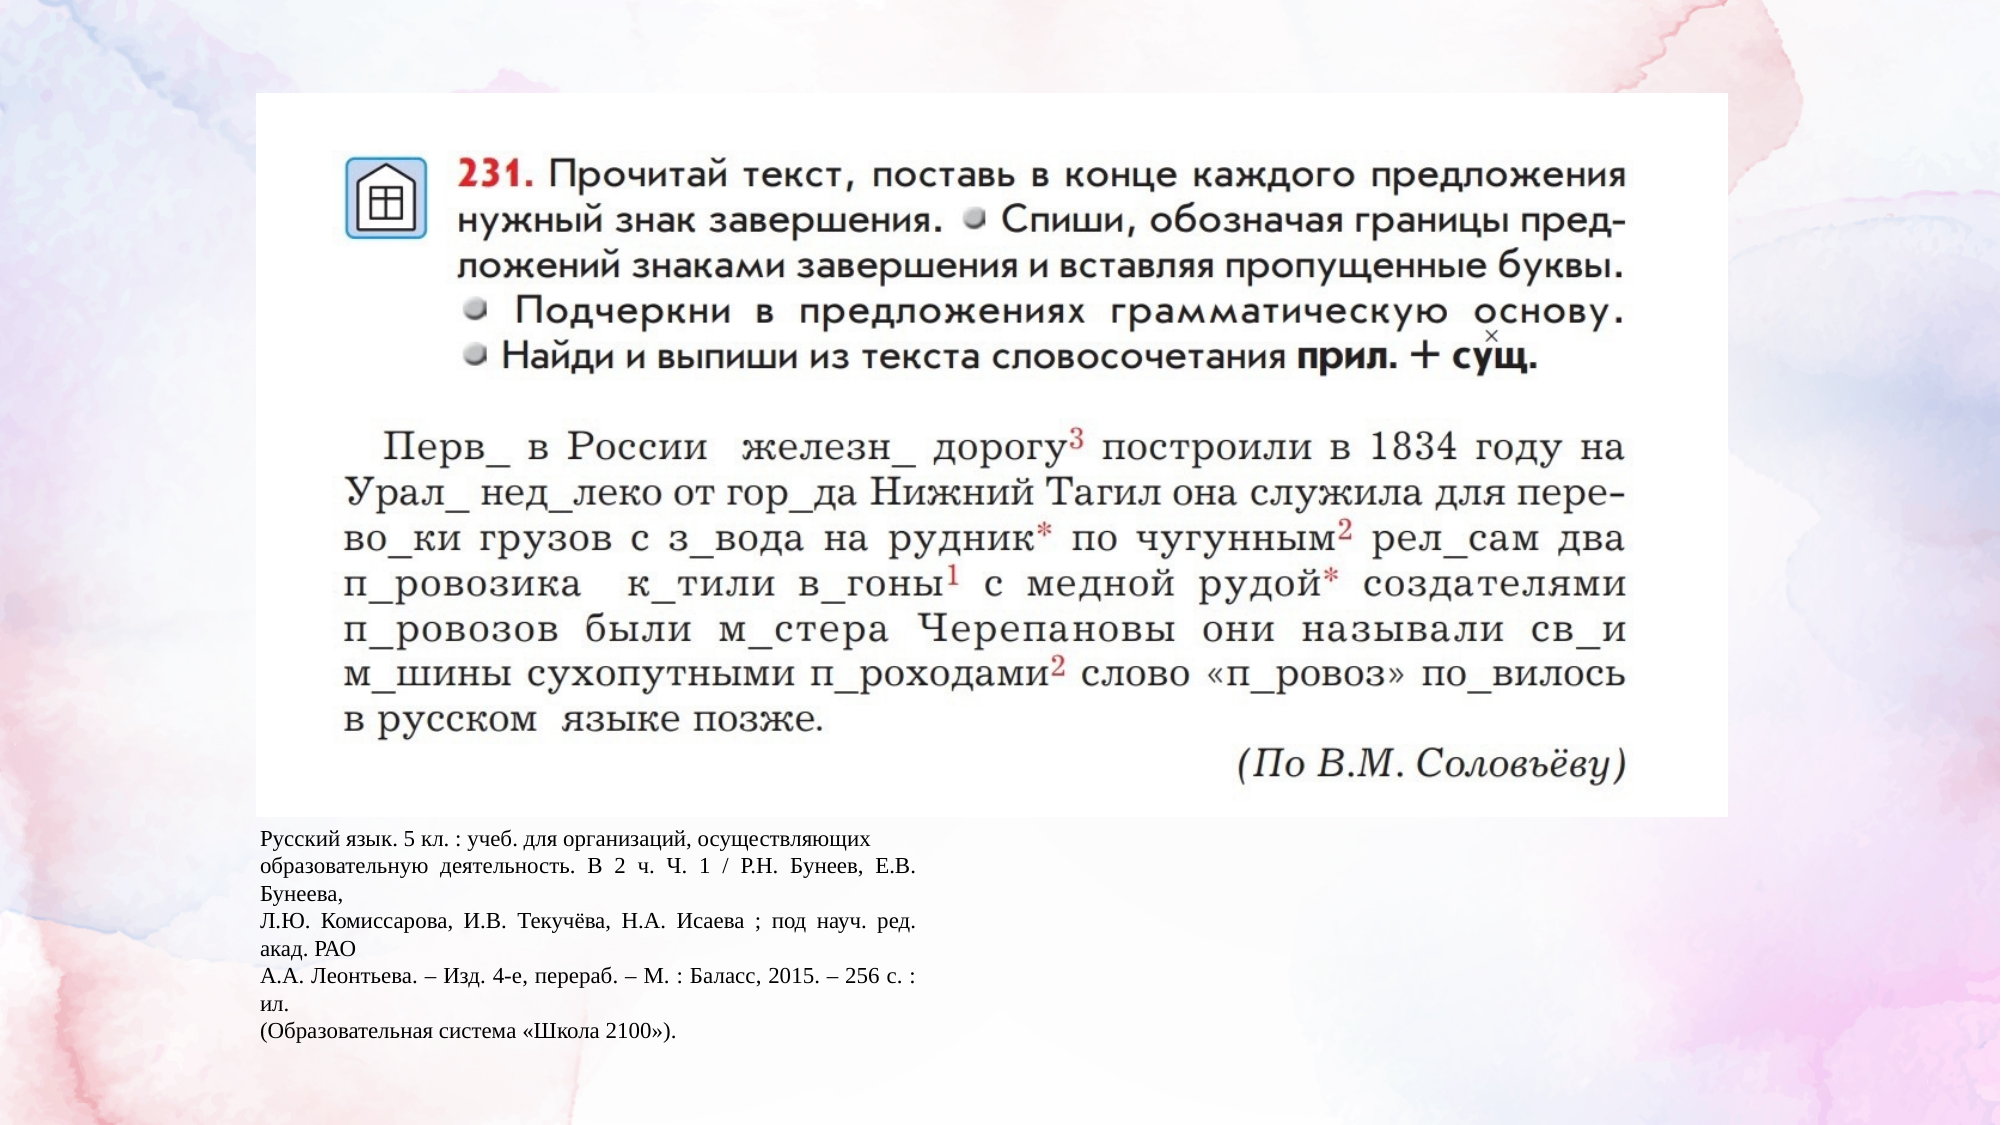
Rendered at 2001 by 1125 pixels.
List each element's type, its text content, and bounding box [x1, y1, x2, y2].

picture [0, 0, 2000, 1125]
text_box Русский язык. 5 кл. : учеб. для организаций, осуществляющих образовательную деятельность. В 2 ч. Ч. 1 / Р.Н. Бунеев, Е.В. Бунеева, Л.Ю. Комиссарова, И.В. Текучёва, Н.А. Исаева ; под науч. ред. акад. РАО А.А. Леонтьева. – Изд. 4-е, перераб. – М. : Баласс, 2015. – 256 с. : ил. (Образовательная система «Школа 2100»). [245, 816, 932, 1051]
